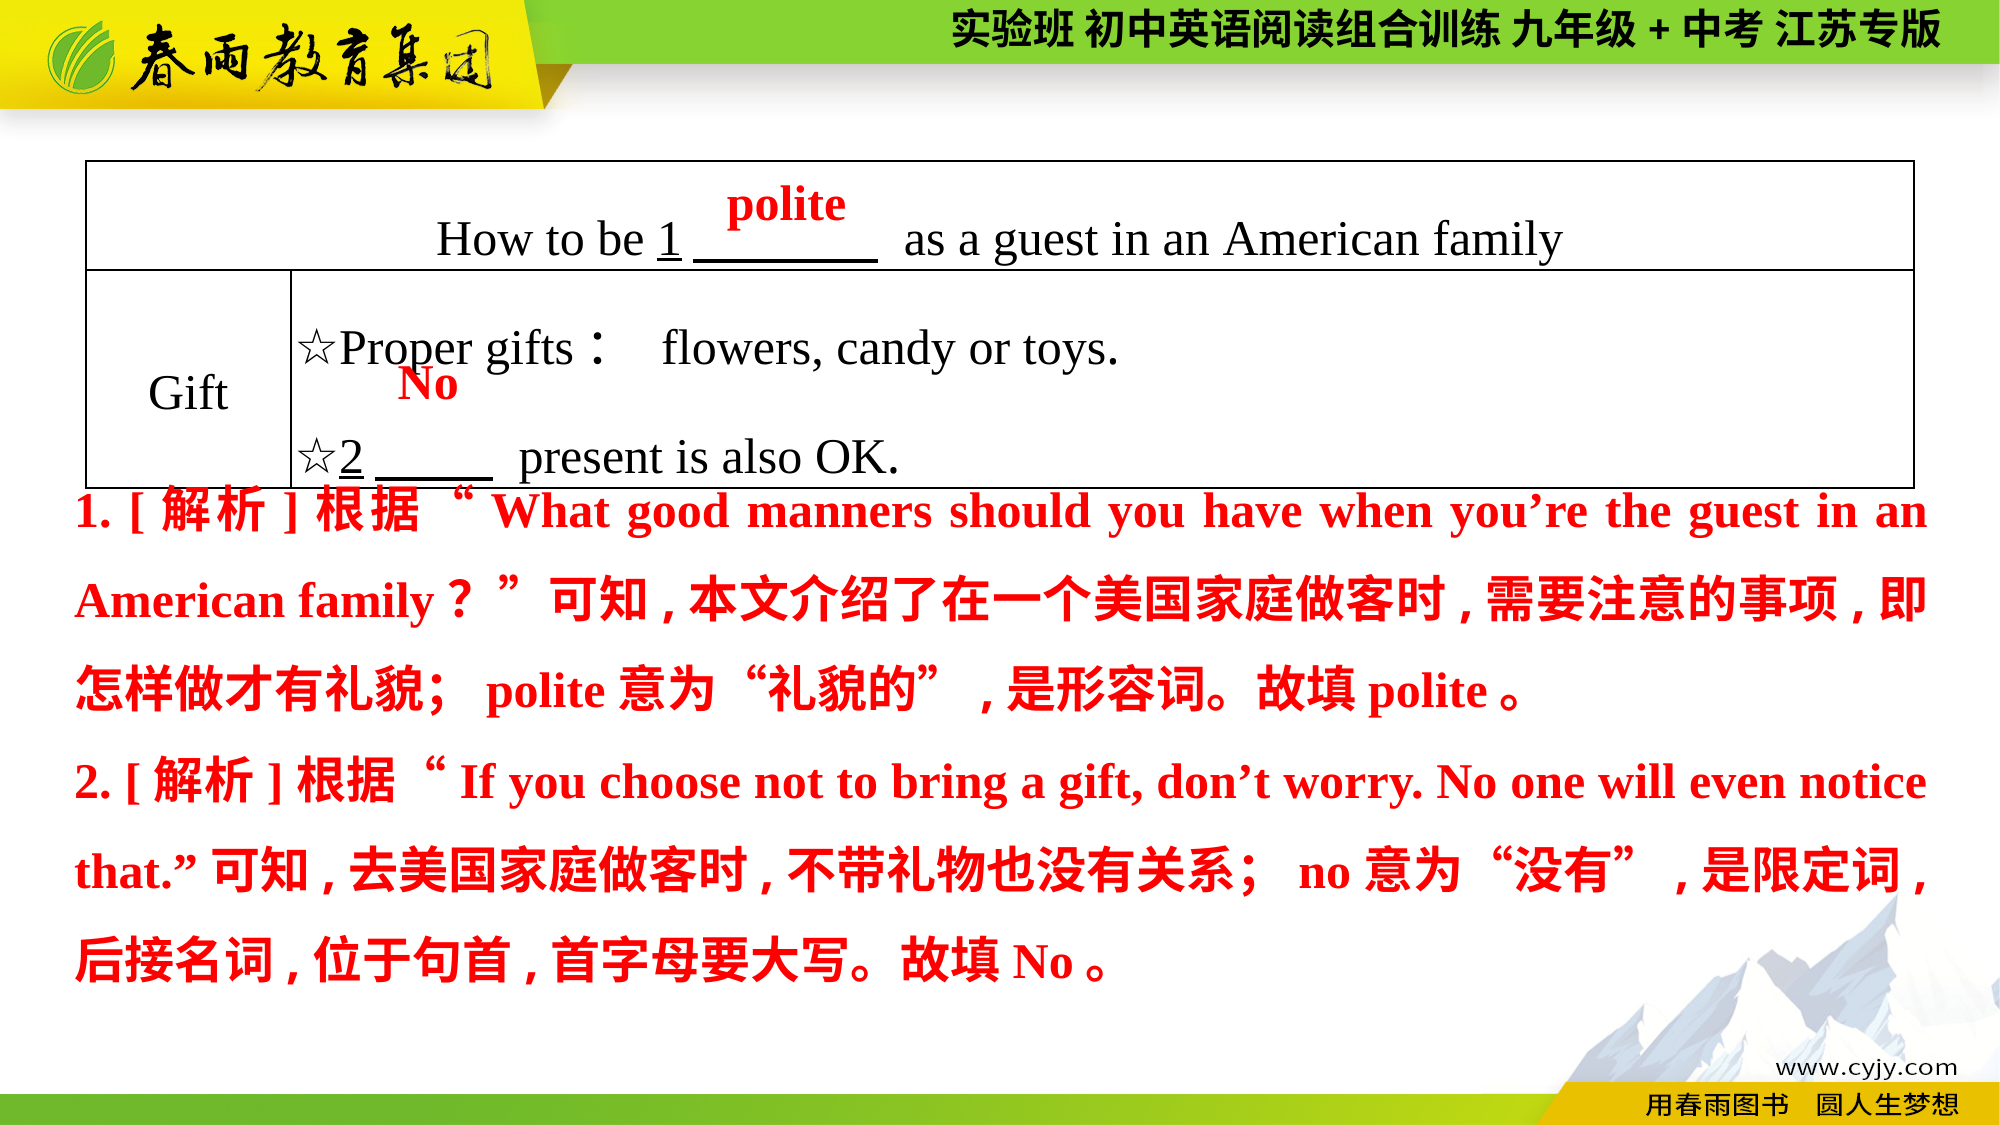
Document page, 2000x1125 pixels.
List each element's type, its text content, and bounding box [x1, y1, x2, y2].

text_box 2. [解析]根据“If you choose not to bring a gift, don’t worry. No one will even notice that.”可知,去美国家庭做客时,不带礼物也没有关系；no意为“没有”,是限定词,后接名词,位于句首,首字母要大写。故填No。 [59, 711, 1944, 997]
list 1. [解析]根据“What good manners should you have when you’re the guest in an American family？”可知,本文介绍了在一个美国家庭做客时,需要注意的事项,即怎样做才有礼貌；polite意为“礼貌的”,是形容词。故填polite。 [59, 439, 1944, 711]
text_box polite [712, 163, 862, 238]
table_cell ☆Proper gifts： flowers, candy or toys. ☆2 present is also OK. [292, 271, 1913, 439]
table_header How to be 1 as a guest in an American family [87, 162, 1913, 269]
picture [0, 0, 2000, 1125]
table_cell Gift [87, 271, 290, 439]
text_box No [382, 341, 474, 417]
